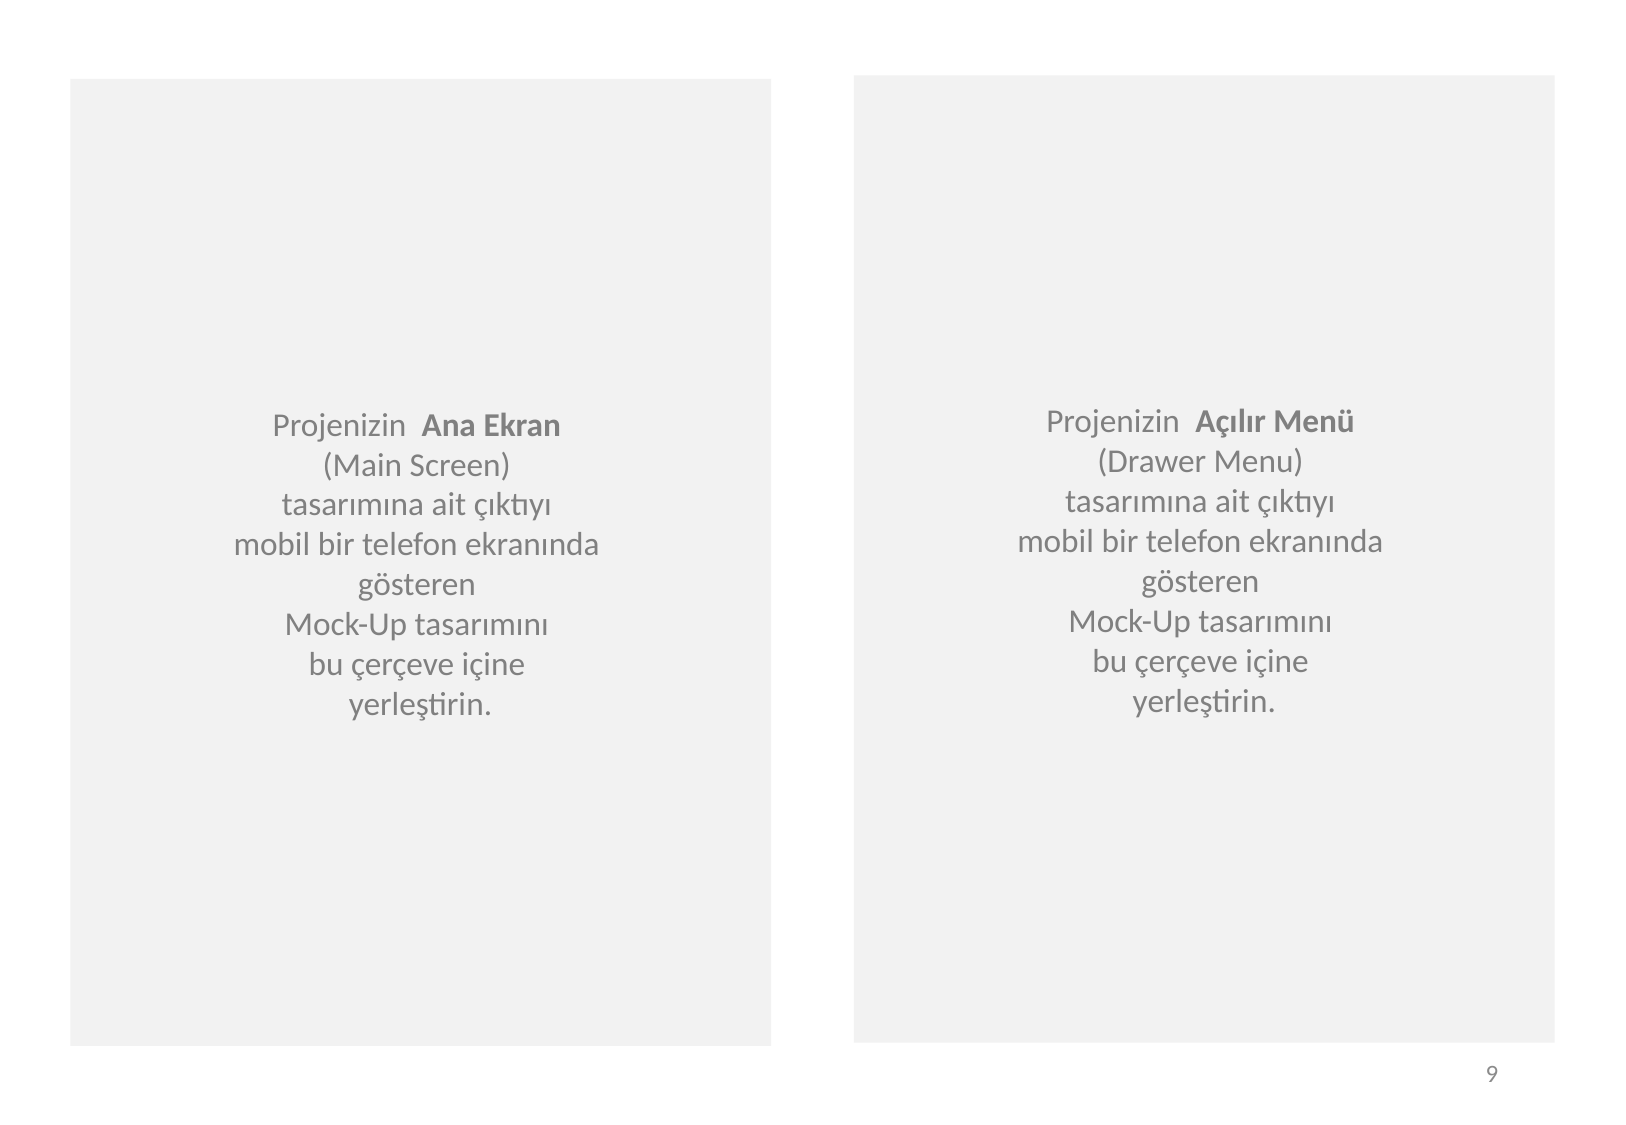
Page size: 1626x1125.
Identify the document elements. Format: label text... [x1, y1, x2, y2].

slide_number 9 [1147, 1044, 1514, 1103]
text_box Projenizin Açılır Menü (Drawer Menu) tasarımına ait çıktıyı mobil bir telefon ekranında gösteren Mock-Up tasarımını bu çerçeve içine yerleştirin. [853, 74, 1556, 1044]
text_box Projenizin Ana Ekran (Main Screen) tasarımına ait çıktıyı mobil bir telefon ekranında gösteren Mock-Up tasarımını bu çerçeve içine yerleştirin. [69, 78, 772, 1047]
